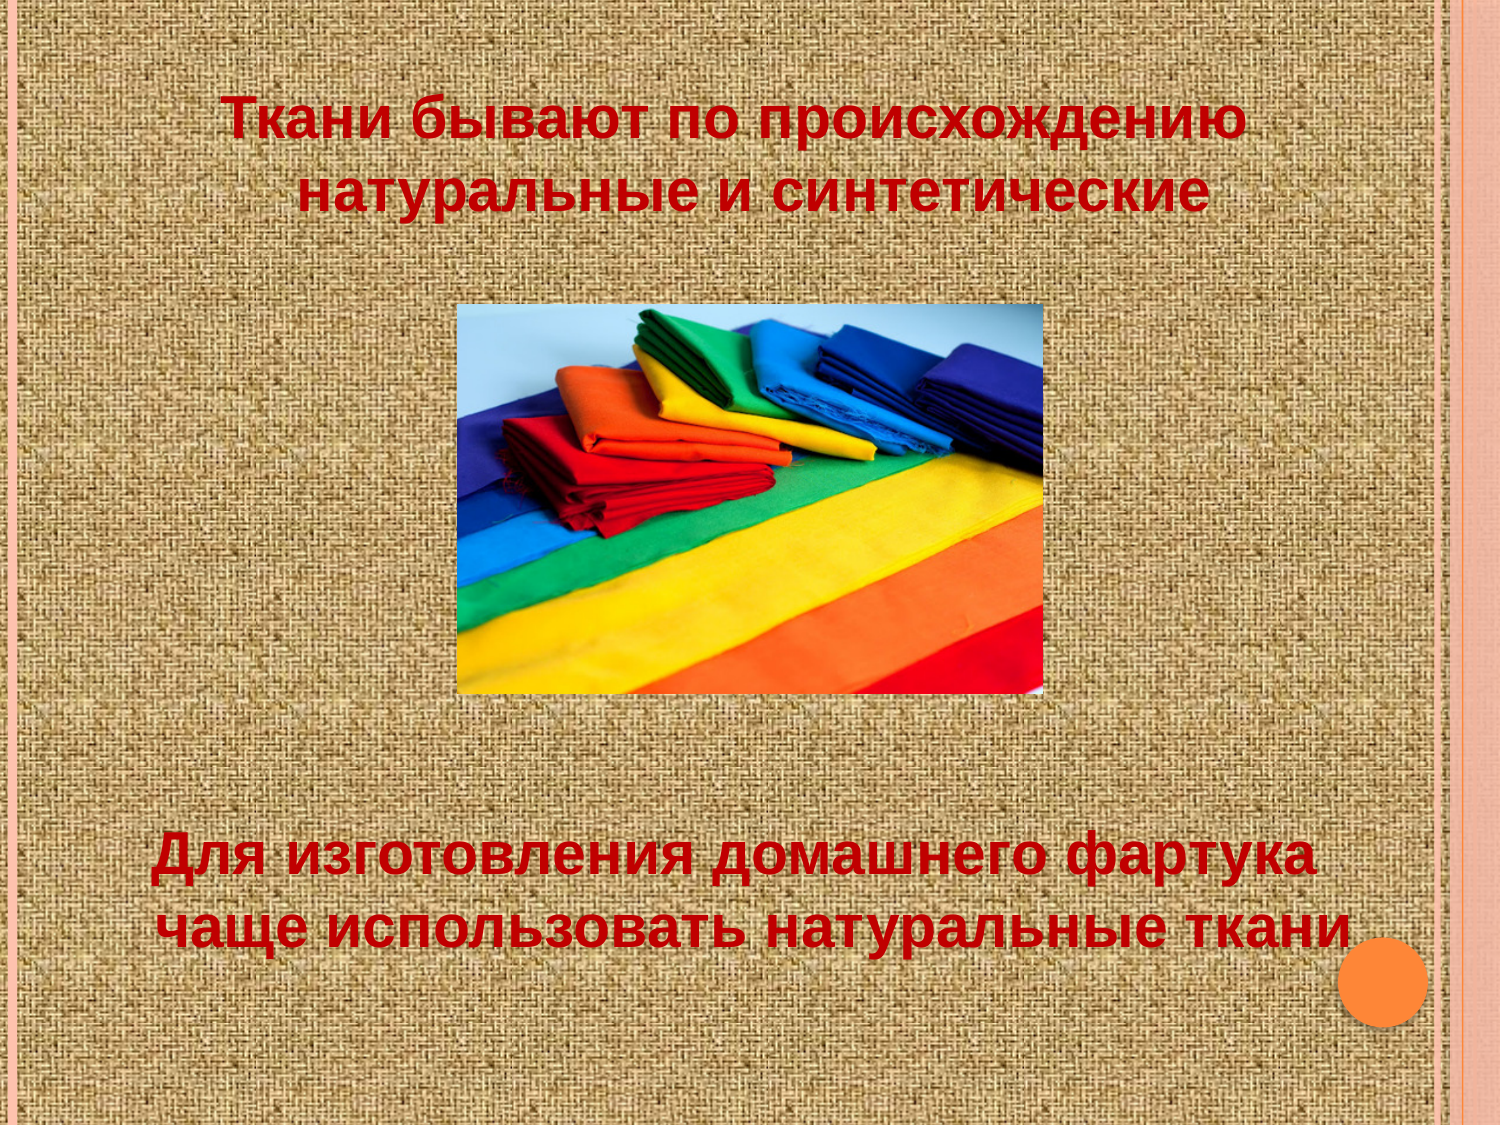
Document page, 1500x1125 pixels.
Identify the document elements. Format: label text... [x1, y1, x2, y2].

picture [1441, 0, 1449, 1125]
picture [18, 0, 1434, 1125]
picture [0, 0, 7, 1125]
list Ткани бывают по происхождению натуральные и синтетические Для изготовления домашнего фартука чаще использовать натуральные ткани [75, 70, 1395, 1062]
